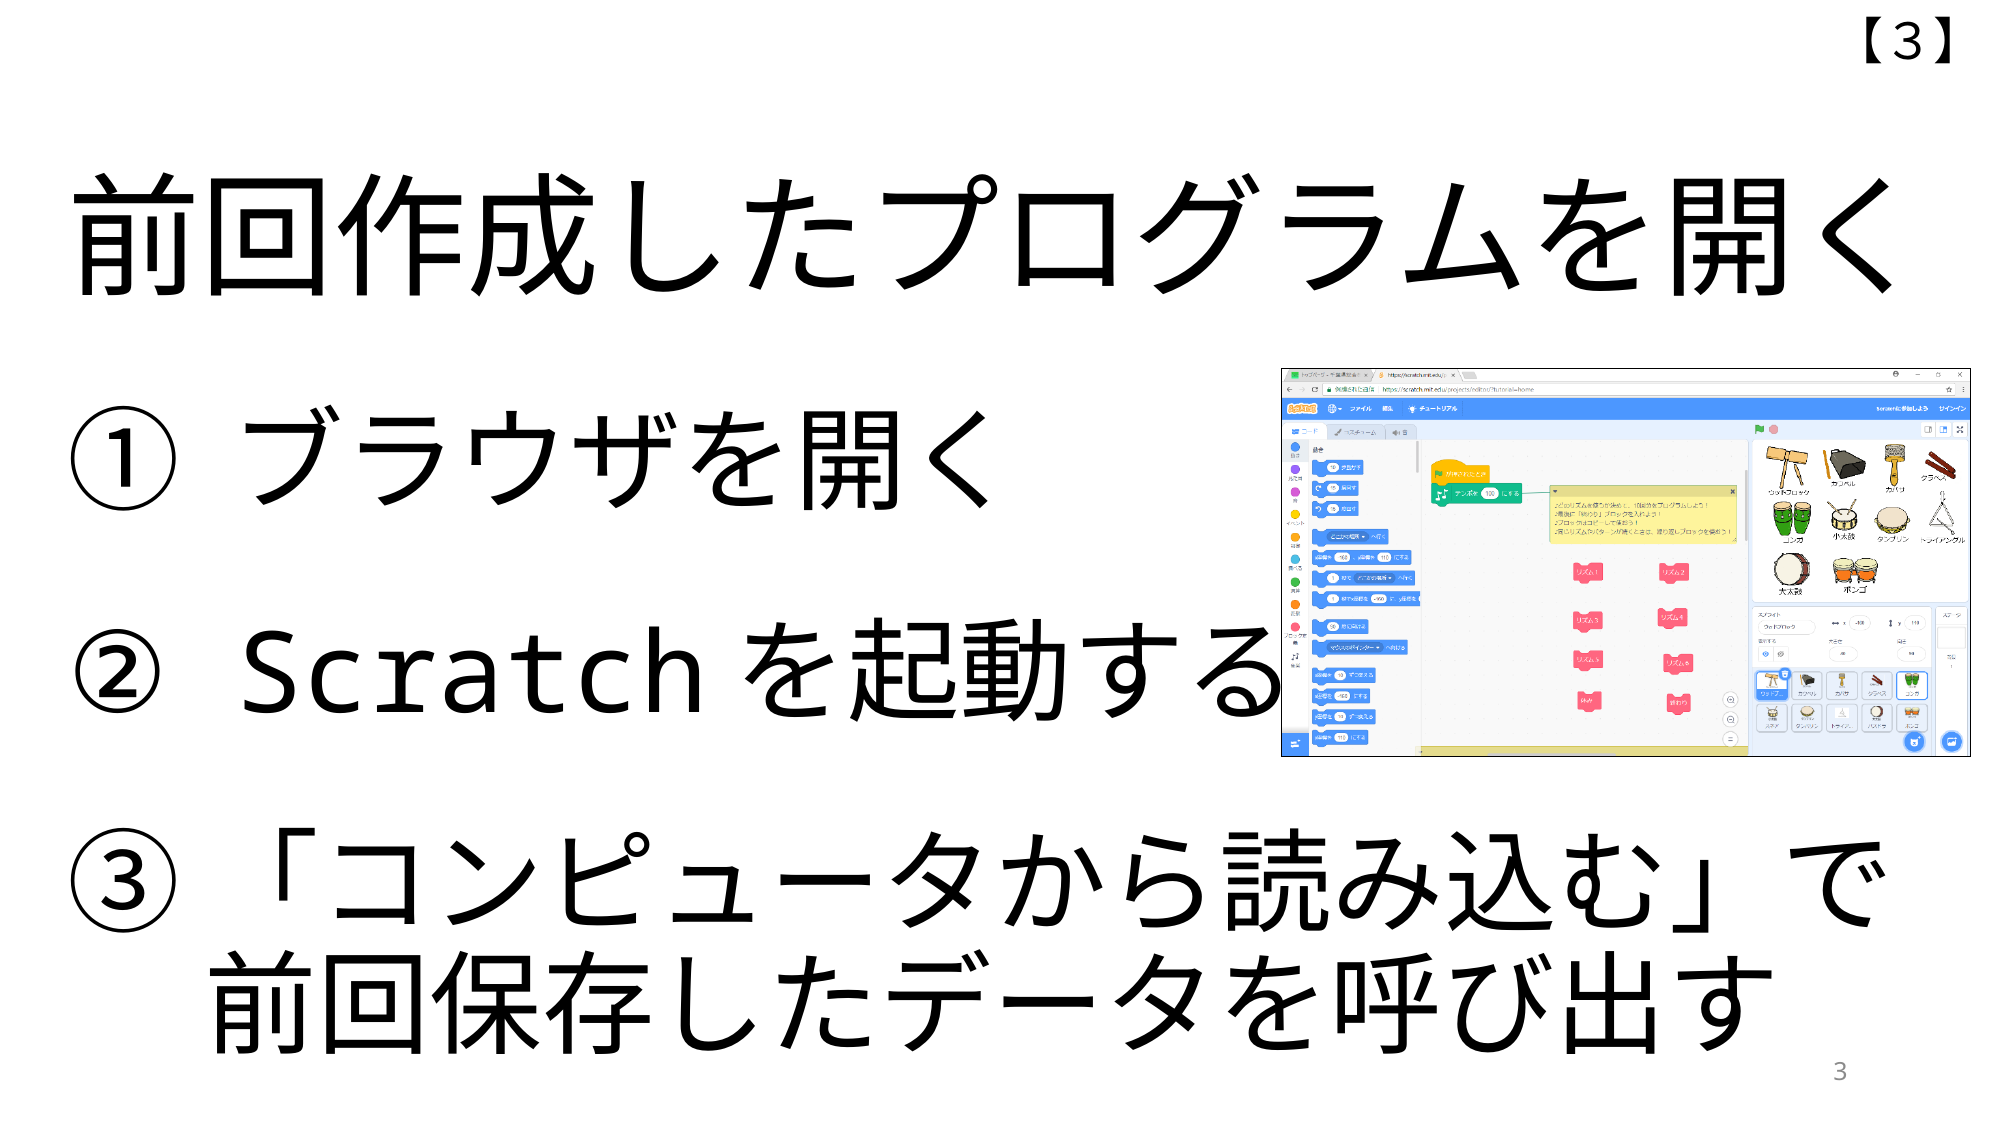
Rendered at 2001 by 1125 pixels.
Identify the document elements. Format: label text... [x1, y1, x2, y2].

text_box 前回作成したプログラムを開く ① ブラウザを開く ② Scratchを起動する ③「コンピュータから読み込む」で 前回保存したデータを呼び出す [52, 140, 1971, 1103]
text_box 【３】 [1818, 1, 2000, 77]
picture [1280, 368, 1971, 757]
